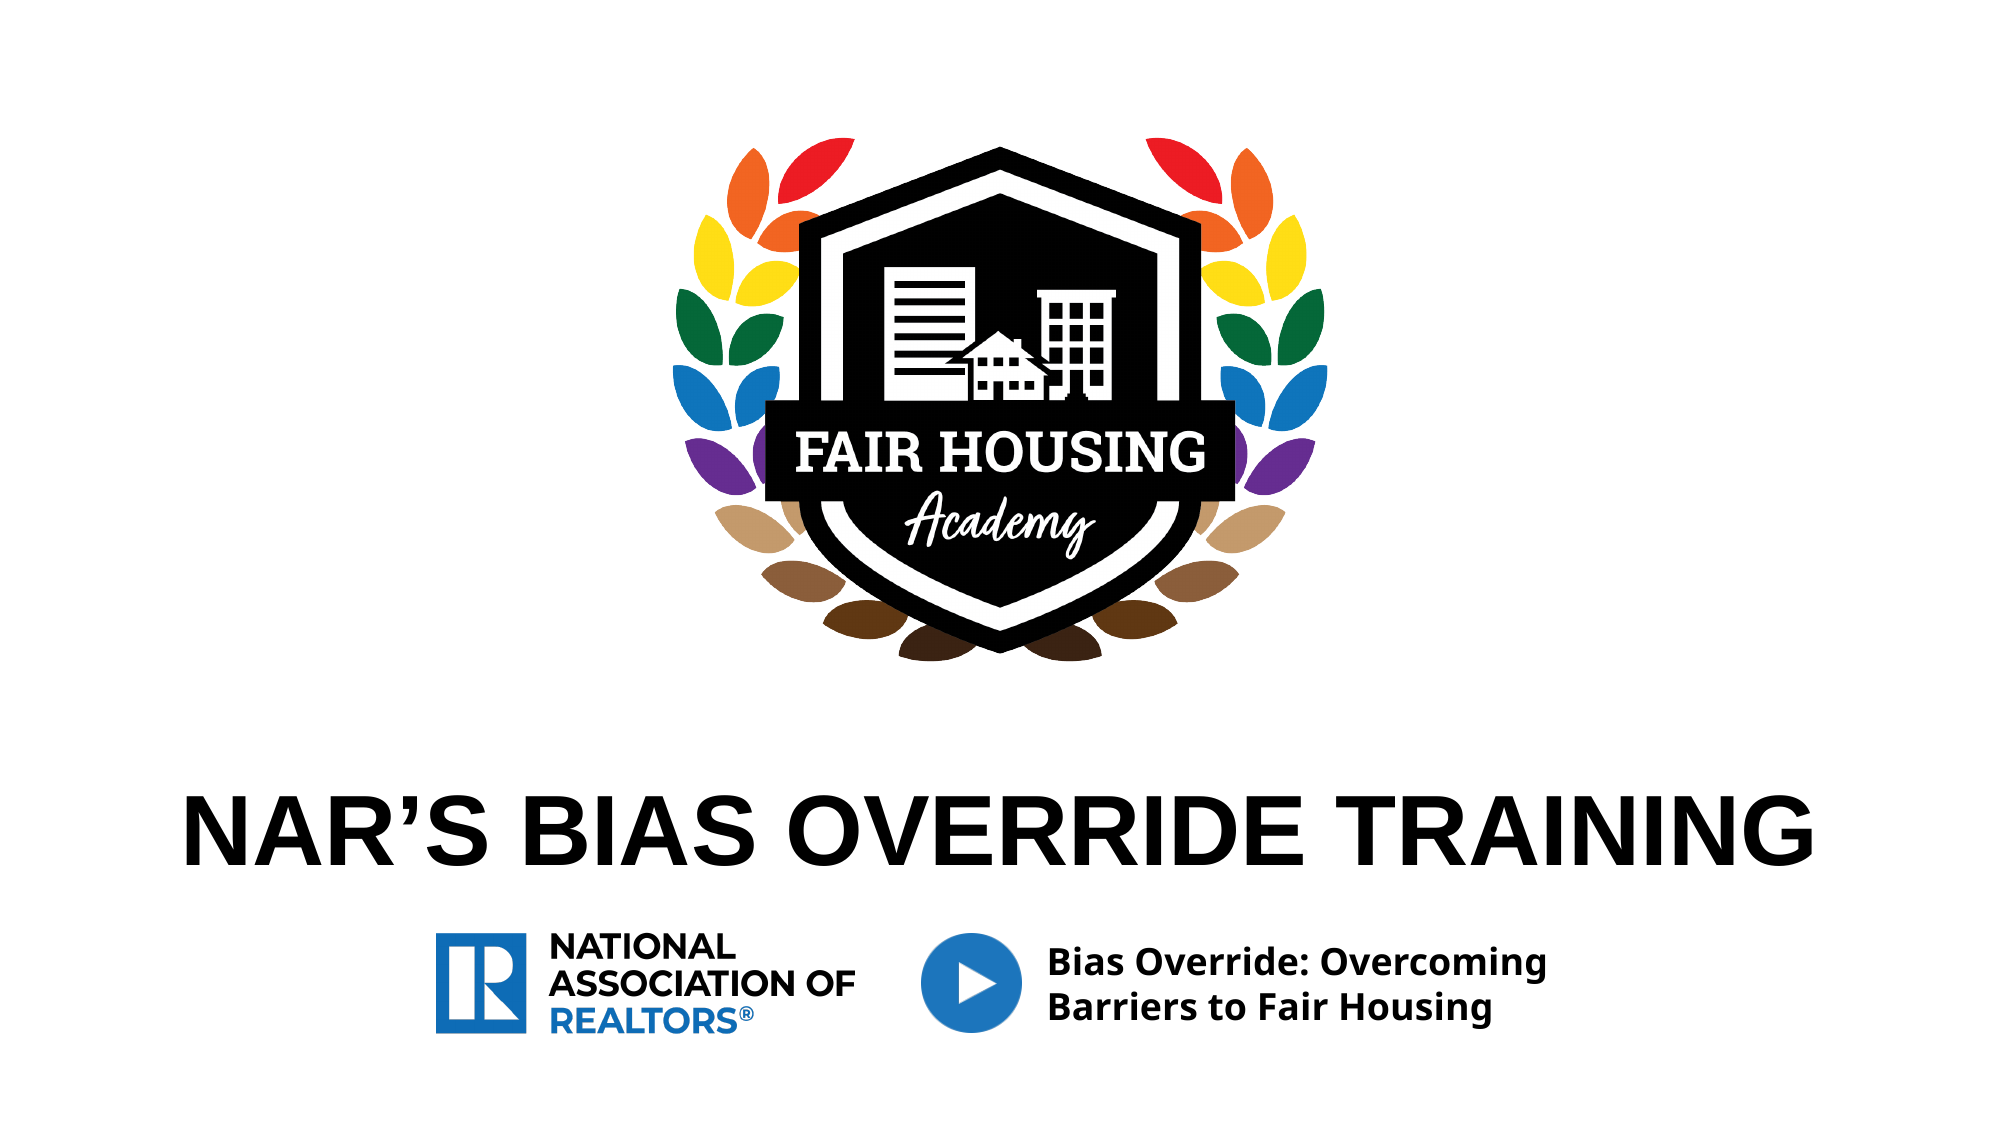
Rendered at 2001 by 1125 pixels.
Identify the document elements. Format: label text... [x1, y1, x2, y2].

title NAR’S BIAS OVERRIDE TRAINING [90, 765, 1910, 895]
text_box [436, 910, 1564, 1056]
picture [656, 121, 1344, 678]
